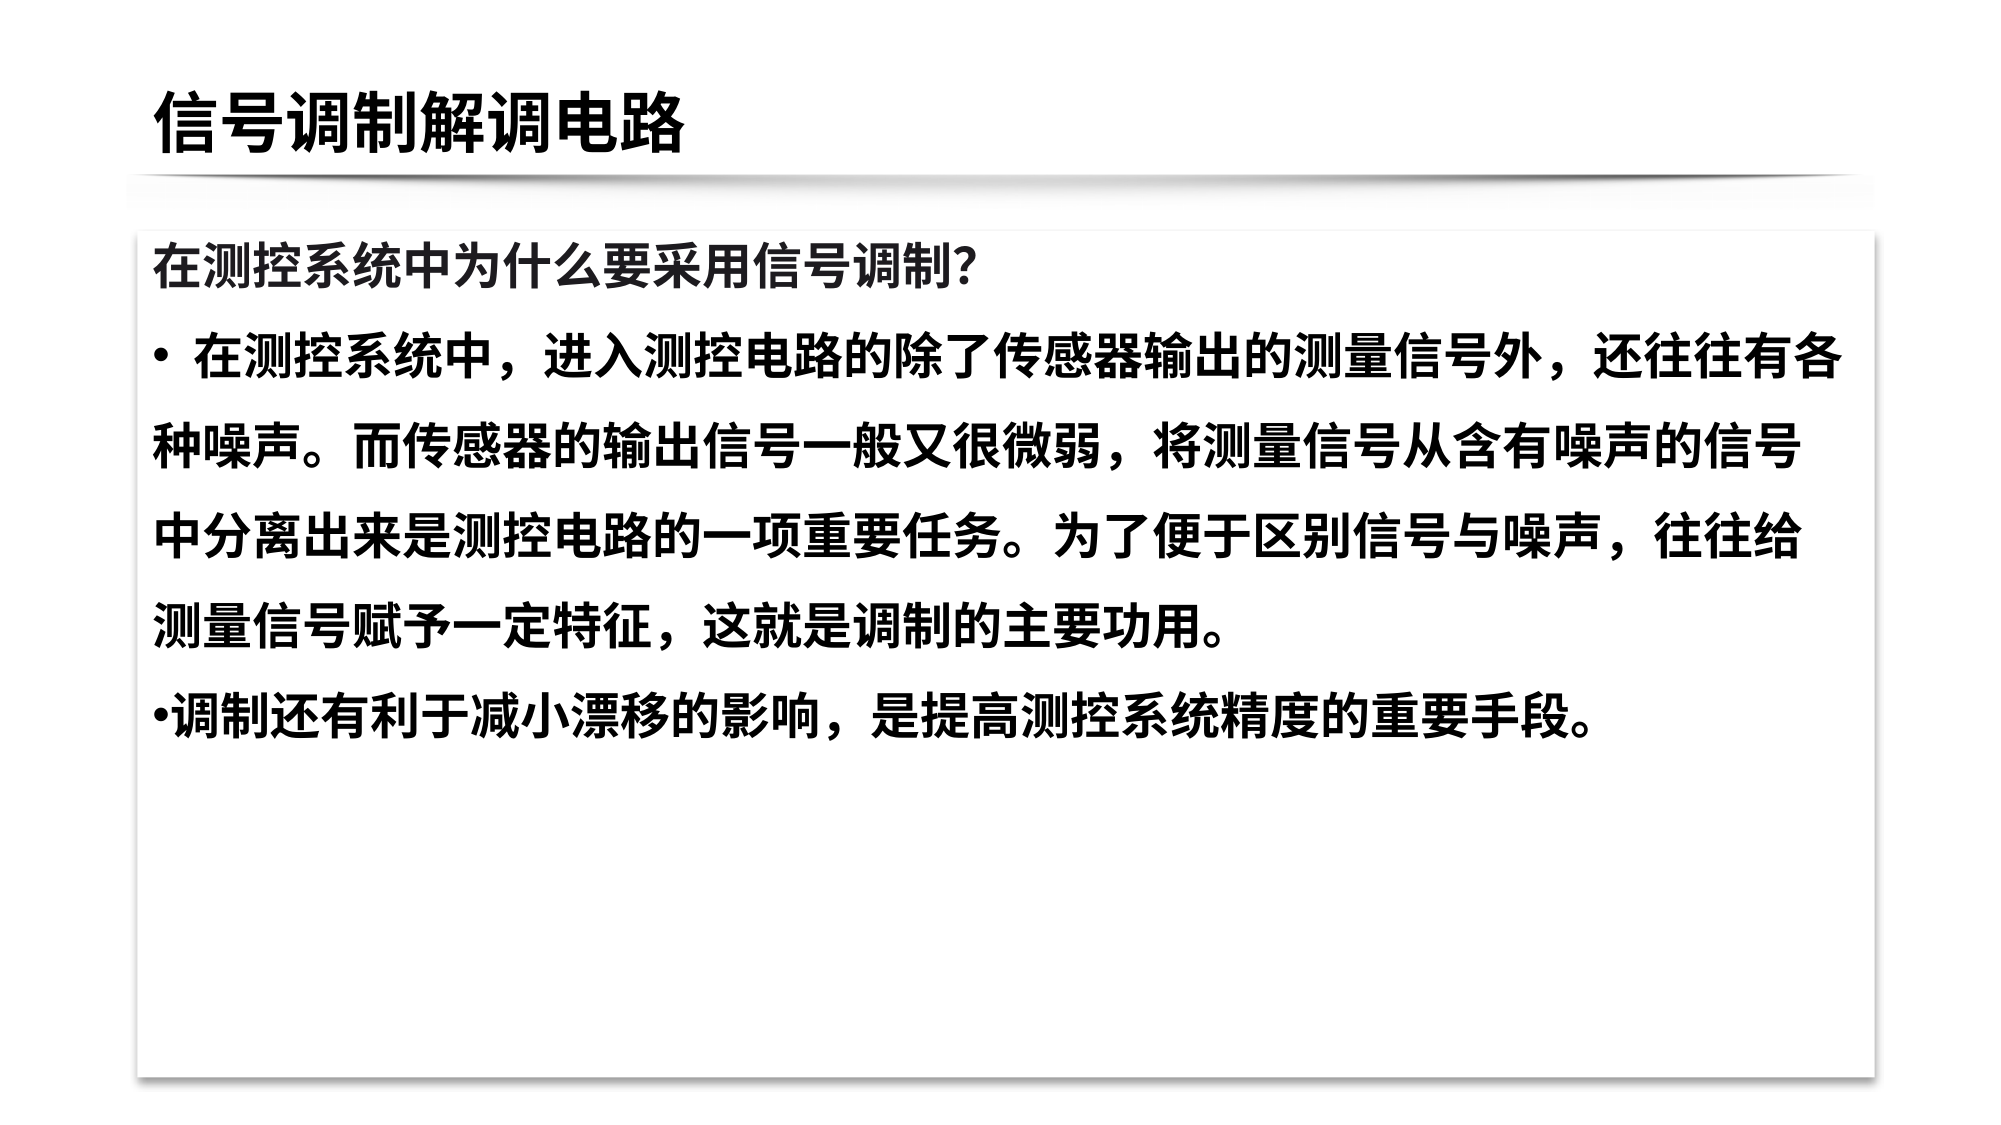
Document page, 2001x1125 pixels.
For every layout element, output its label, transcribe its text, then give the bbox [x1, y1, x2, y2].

title 信号调制解调电路 [137, 77, 1863, 175]
list 在测控系统中为什么要采用信号调制？ 在测控系统中，进入测控电路的除了传感器输出的测量信号外，还往往有各种噪声。而传感器的输出信号一般又很微弱，将测量信号从含有噪声的信号中分离出来是测控电路的一项重要任务。为了便于区别信号与噪声，往往给测量信号赋予一定特征，这就是调制的主要功用。 调制还有利于减小漂移的影响，是提高测控系统精度的重要手段。 [137, 196, 1863, 1014]
picture [127, 175, 1874, 211]
